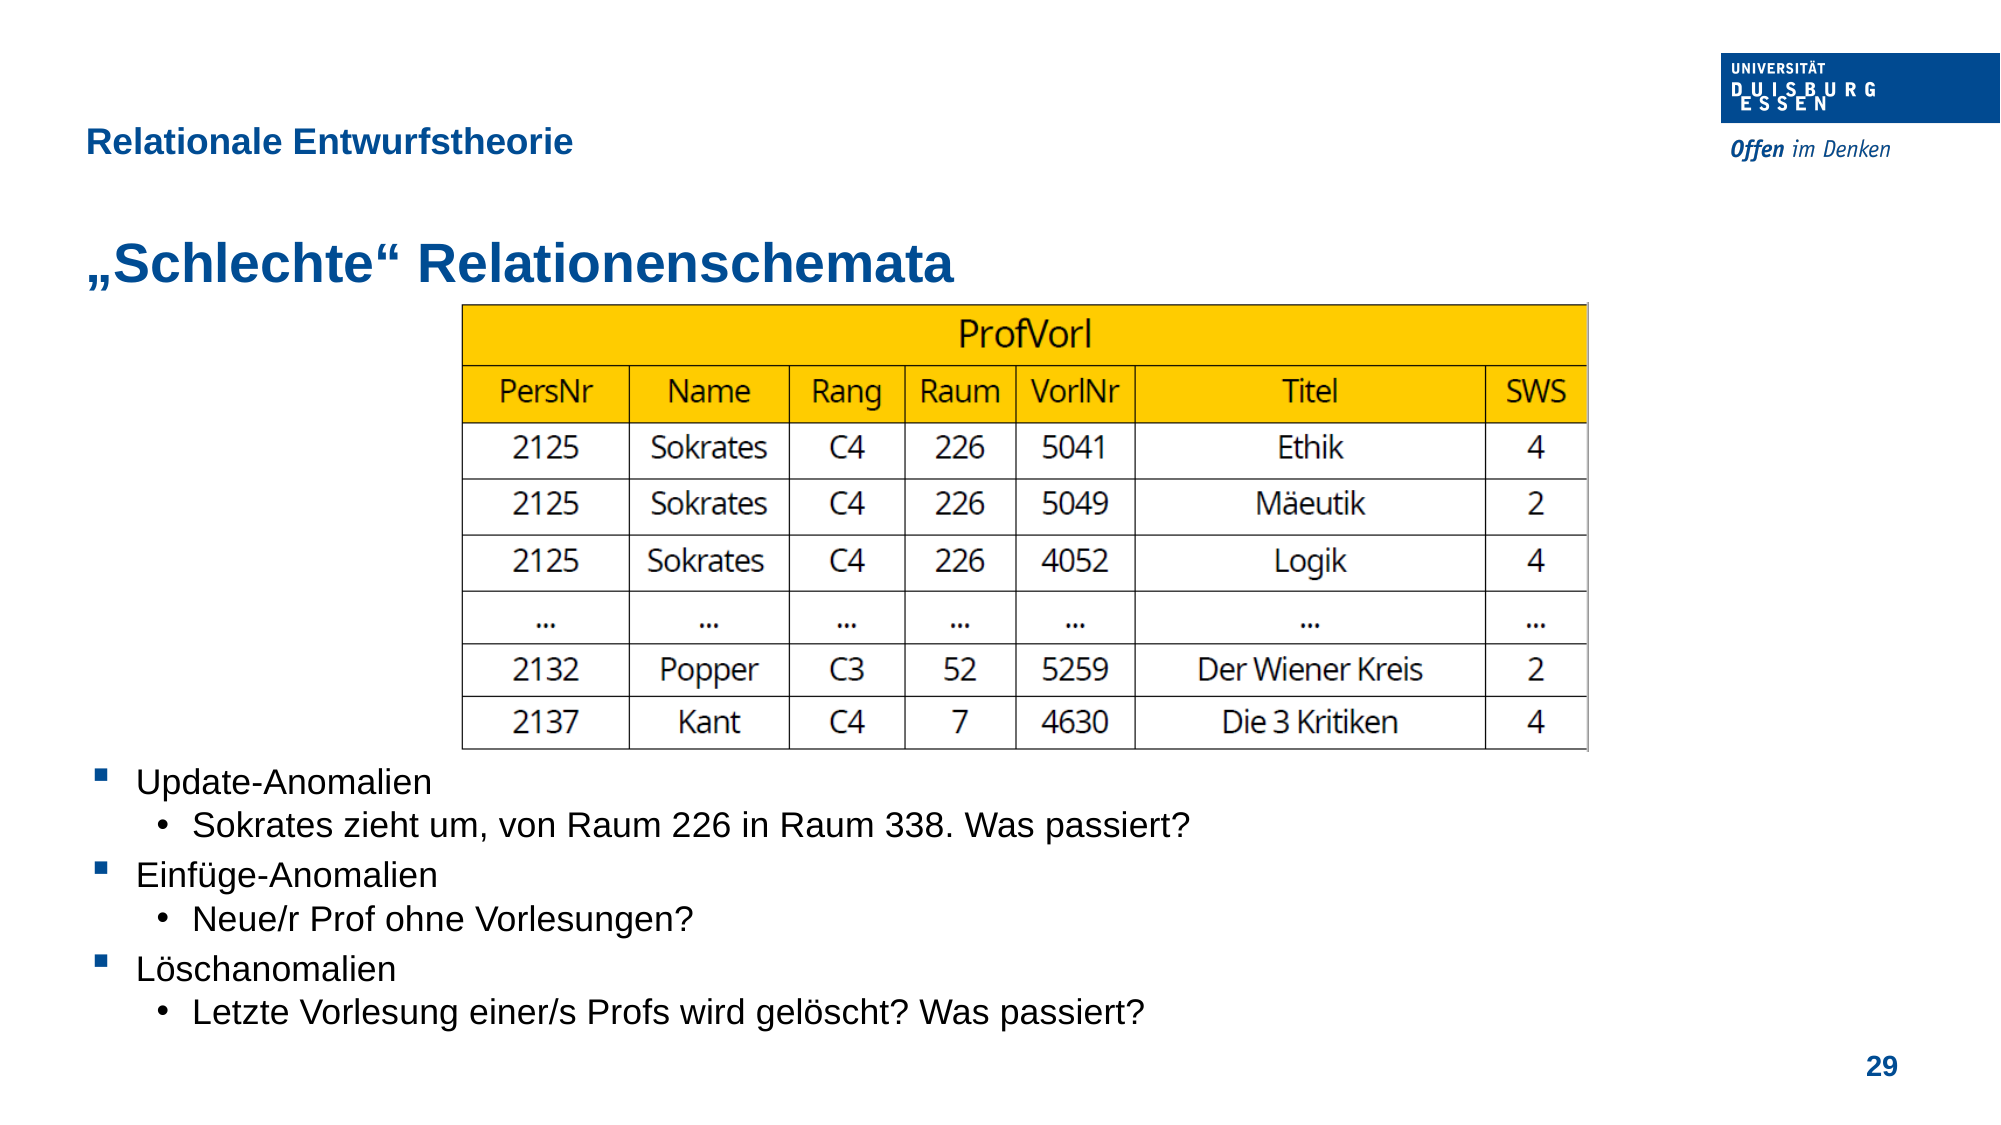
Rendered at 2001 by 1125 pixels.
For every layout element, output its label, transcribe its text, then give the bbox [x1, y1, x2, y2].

list Relationale Entwurfstheorie [85, 122, 1694, 163]
list Update-Anomalien Sokrates zieht um, von Raum 226 in Raum 338. Was passiert? Einfüge-Anomalien Neue/r Prof ohne Vorlesungen? Löschanomalien Letzte Vorlesung einer/s Profs wird gelöscht? Was passiert? [85, 751, 1694, 1040]
picture [456, 302, 1589, 752]
picture [1721, 53, 2000, 162]
slide_number 29 [1677, 1039, 1914, 1081]
list „Schlechte“ Relationenschemata [85, 227, 1694, 303]
